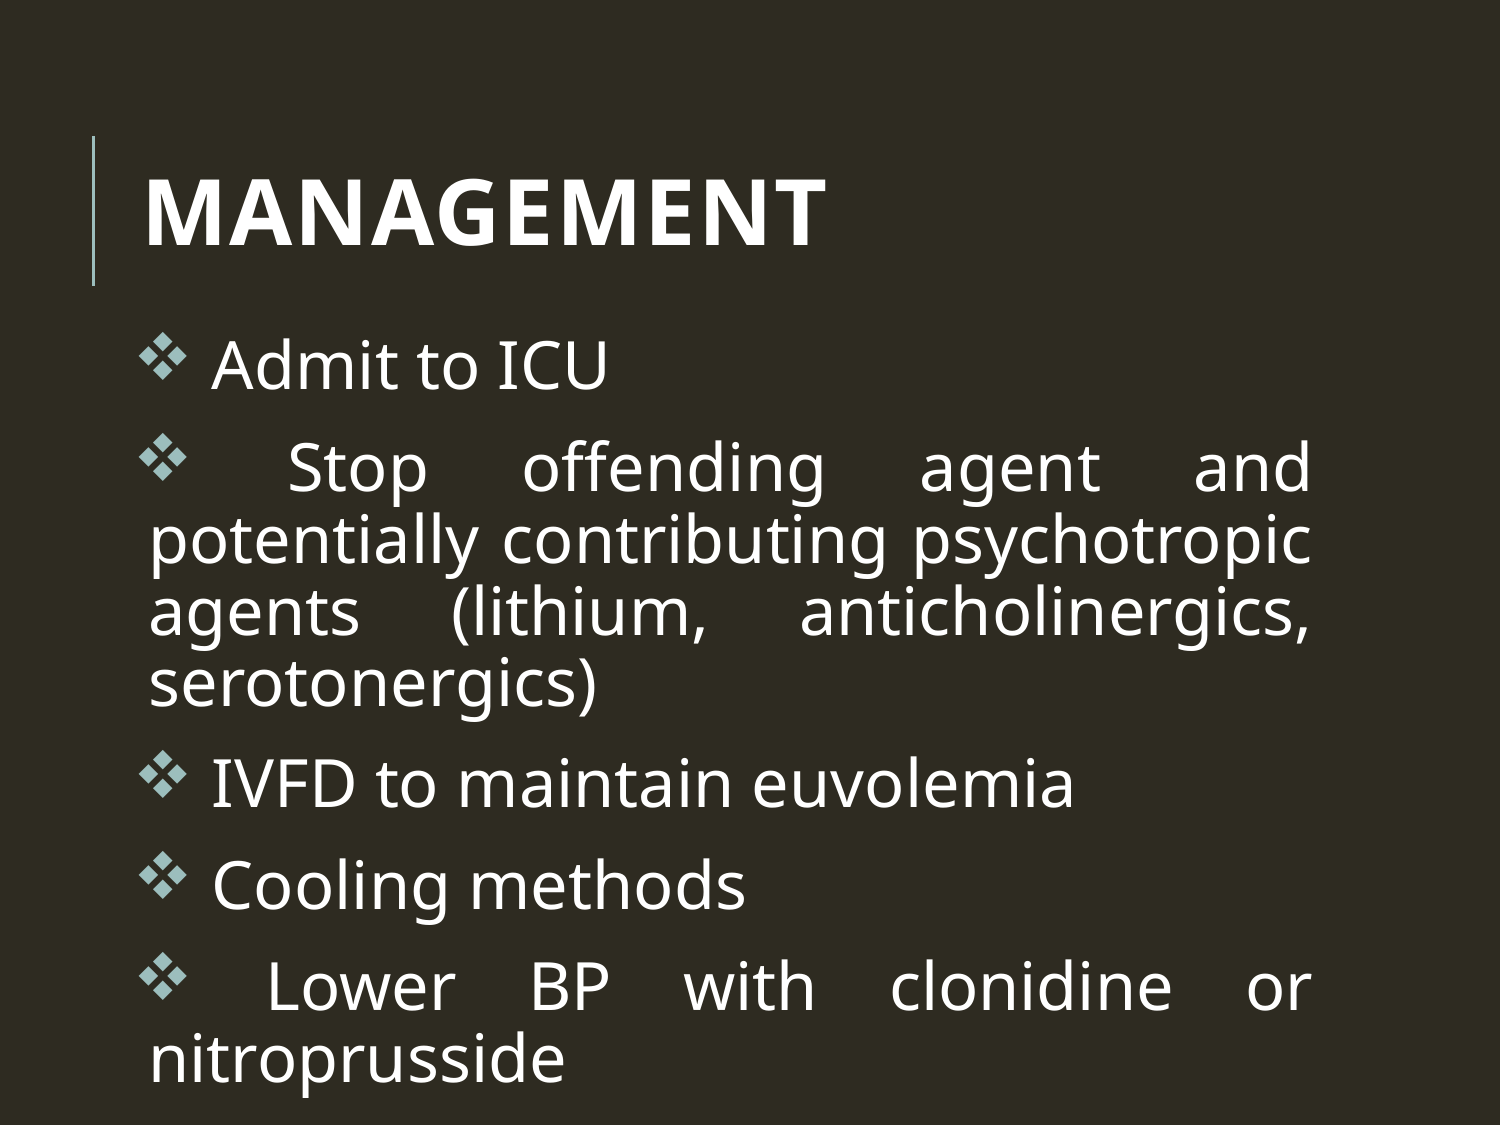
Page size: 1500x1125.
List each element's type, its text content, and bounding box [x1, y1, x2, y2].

title Management [126, 96, 1322, 324]
list Admit to ICU Stop offending agent and potentially contributing psychotropic agents (lithium, anticholinergics, serotonergics) IVFD to maintain euvolemia Cooling methods Lower BP with clonidine or nitroprusside [126, 324, 1322, 1050]
